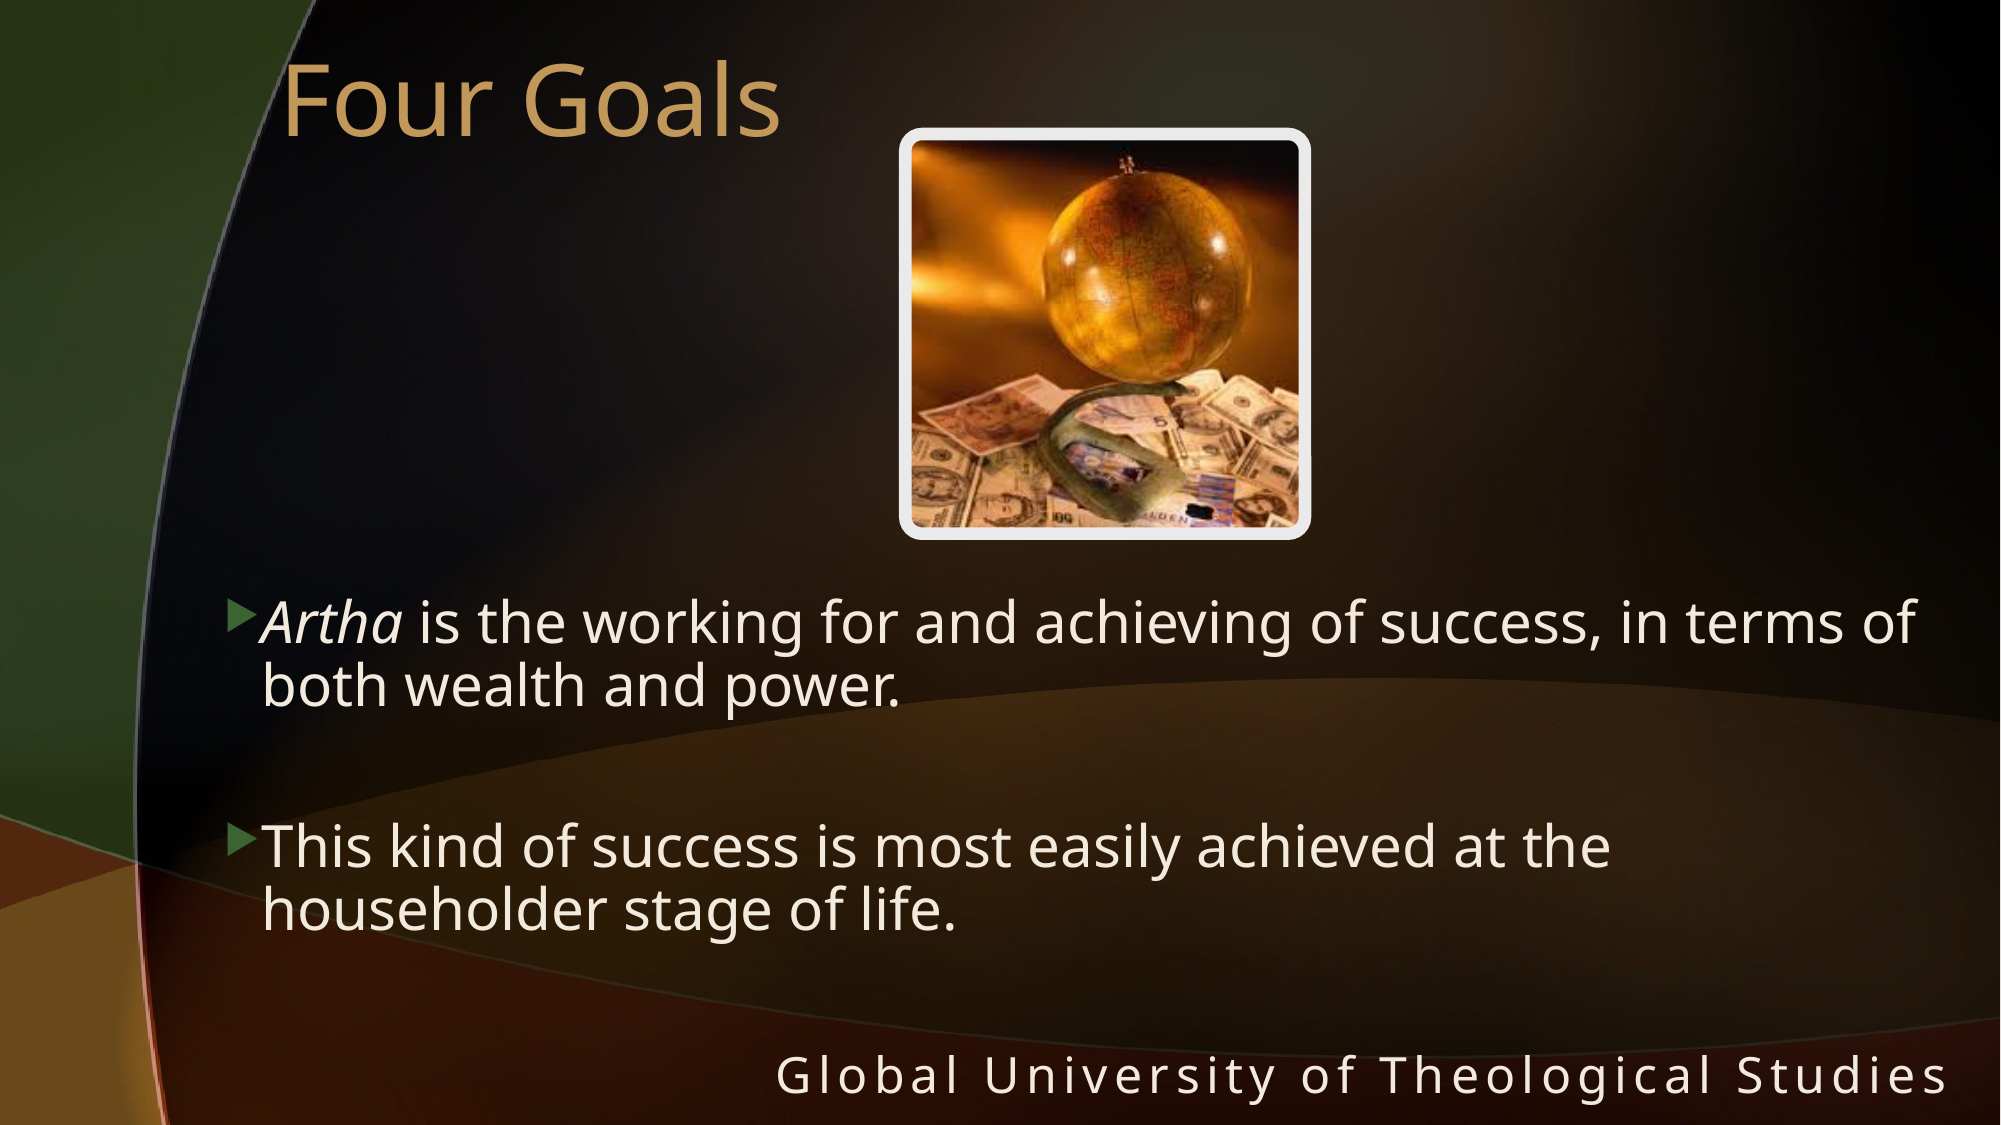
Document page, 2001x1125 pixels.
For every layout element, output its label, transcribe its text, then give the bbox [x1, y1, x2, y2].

picture [0, 0, 2001, 1125]
list Artha is the working for and achieving of success, in terms of both wealth and power. This kind of success is most easily achieved at the householder stage of life. [208, 199, 1956, 988]
text_box Global University of Theological Studies [760, 1042, 2000, 1124]
title Four Goals [264, 4, 1993, 188]
